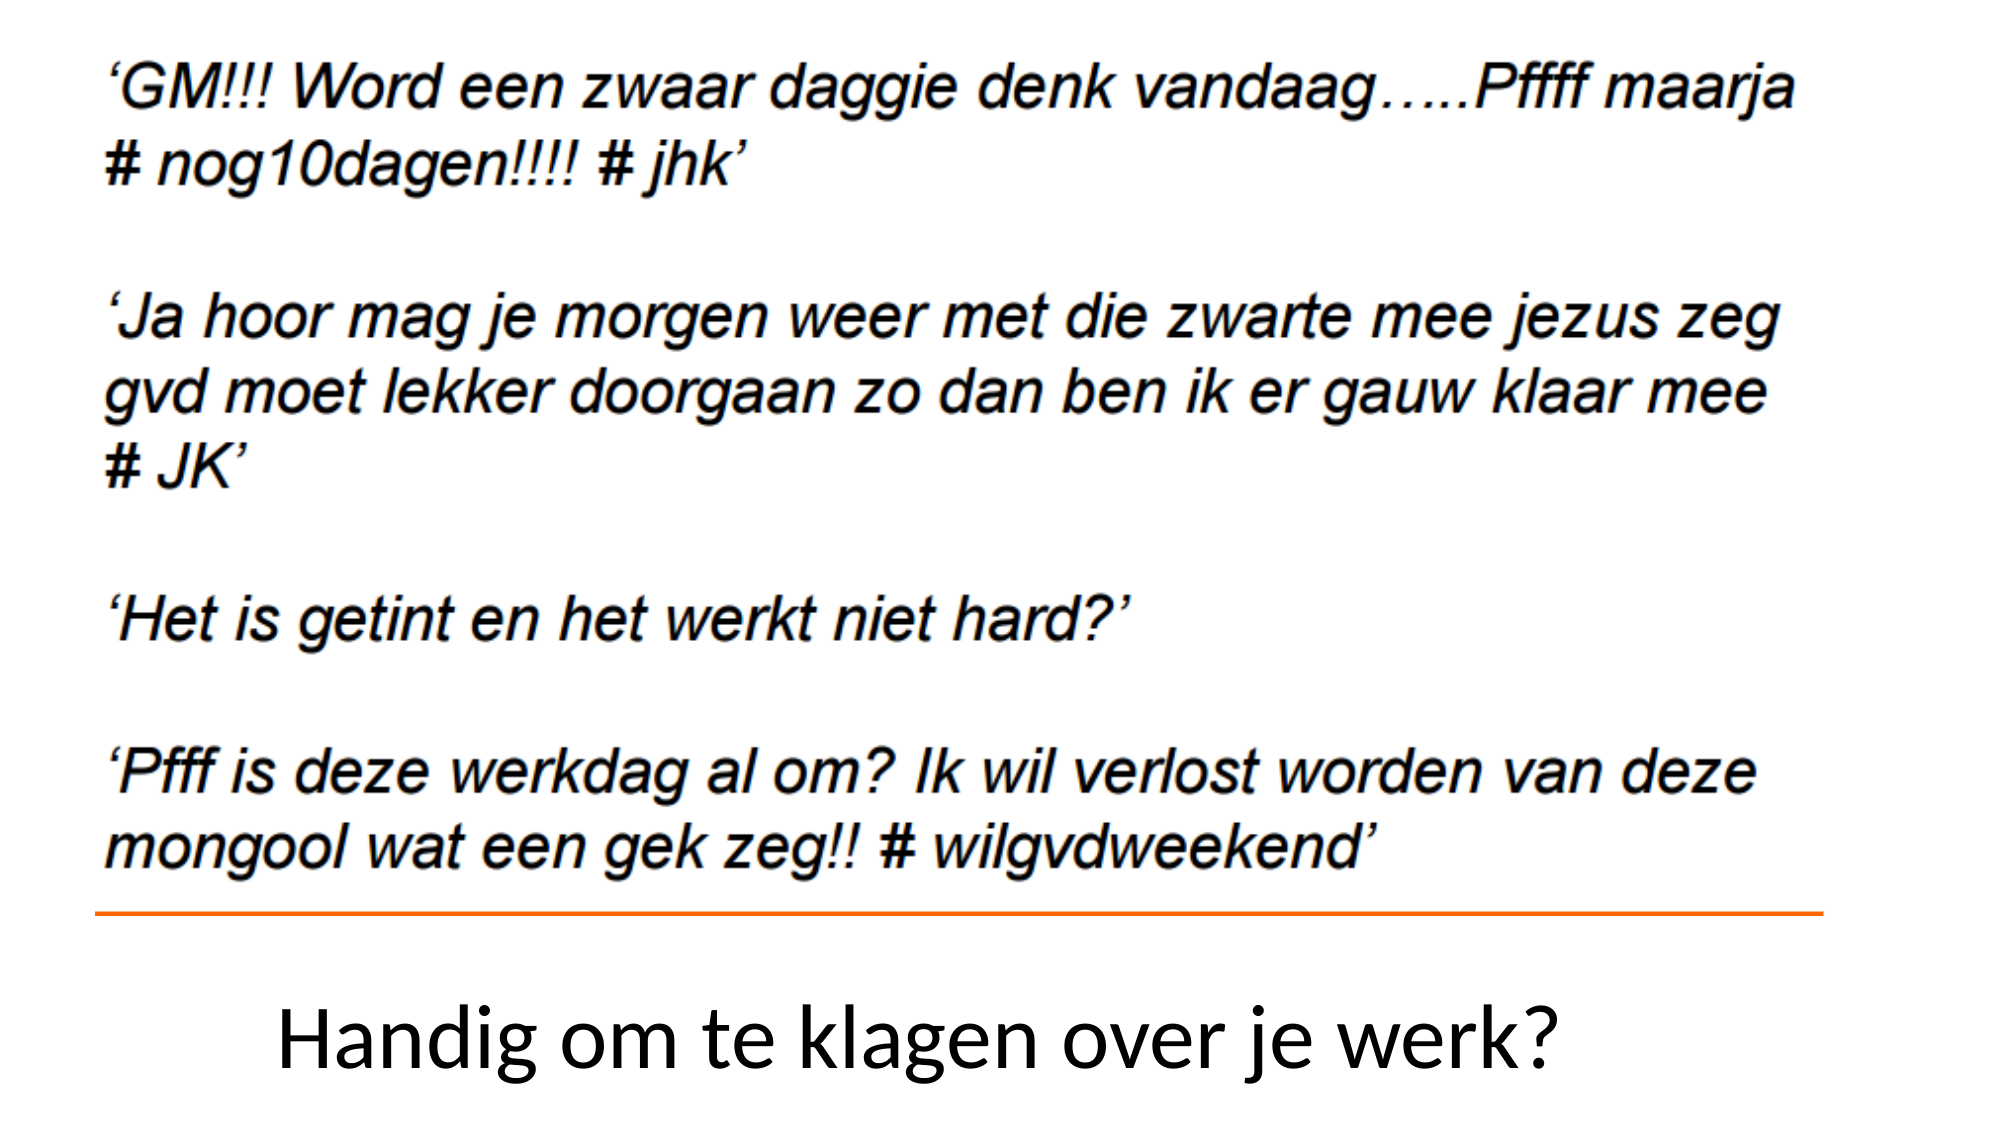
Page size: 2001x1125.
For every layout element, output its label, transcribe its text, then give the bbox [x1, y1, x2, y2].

text_box Handig om te klagen over je werk? [261, 969, 1898, 1095]
picture [95, 41, 1828, 916]
